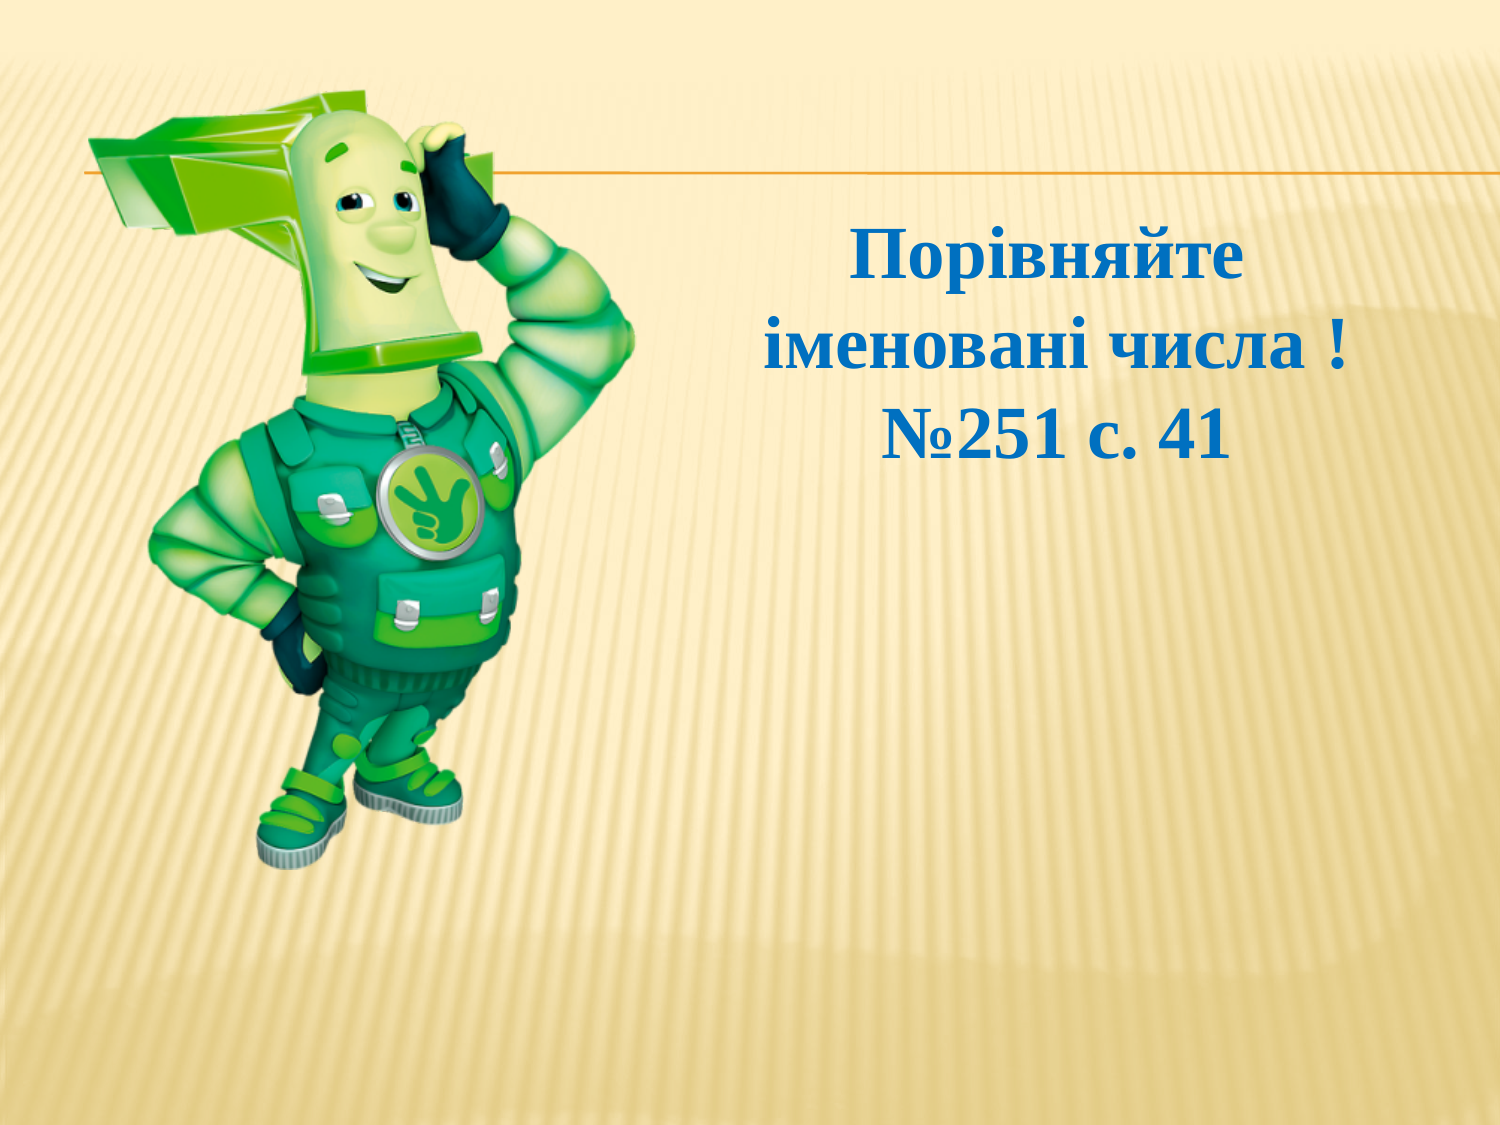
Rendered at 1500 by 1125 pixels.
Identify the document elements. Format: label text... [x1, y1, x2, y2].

picture [88, 89, 645, 870]
text_box Порівняйте іменовані числа ! №251 с. 41 [655, 196, 1459, 481]
